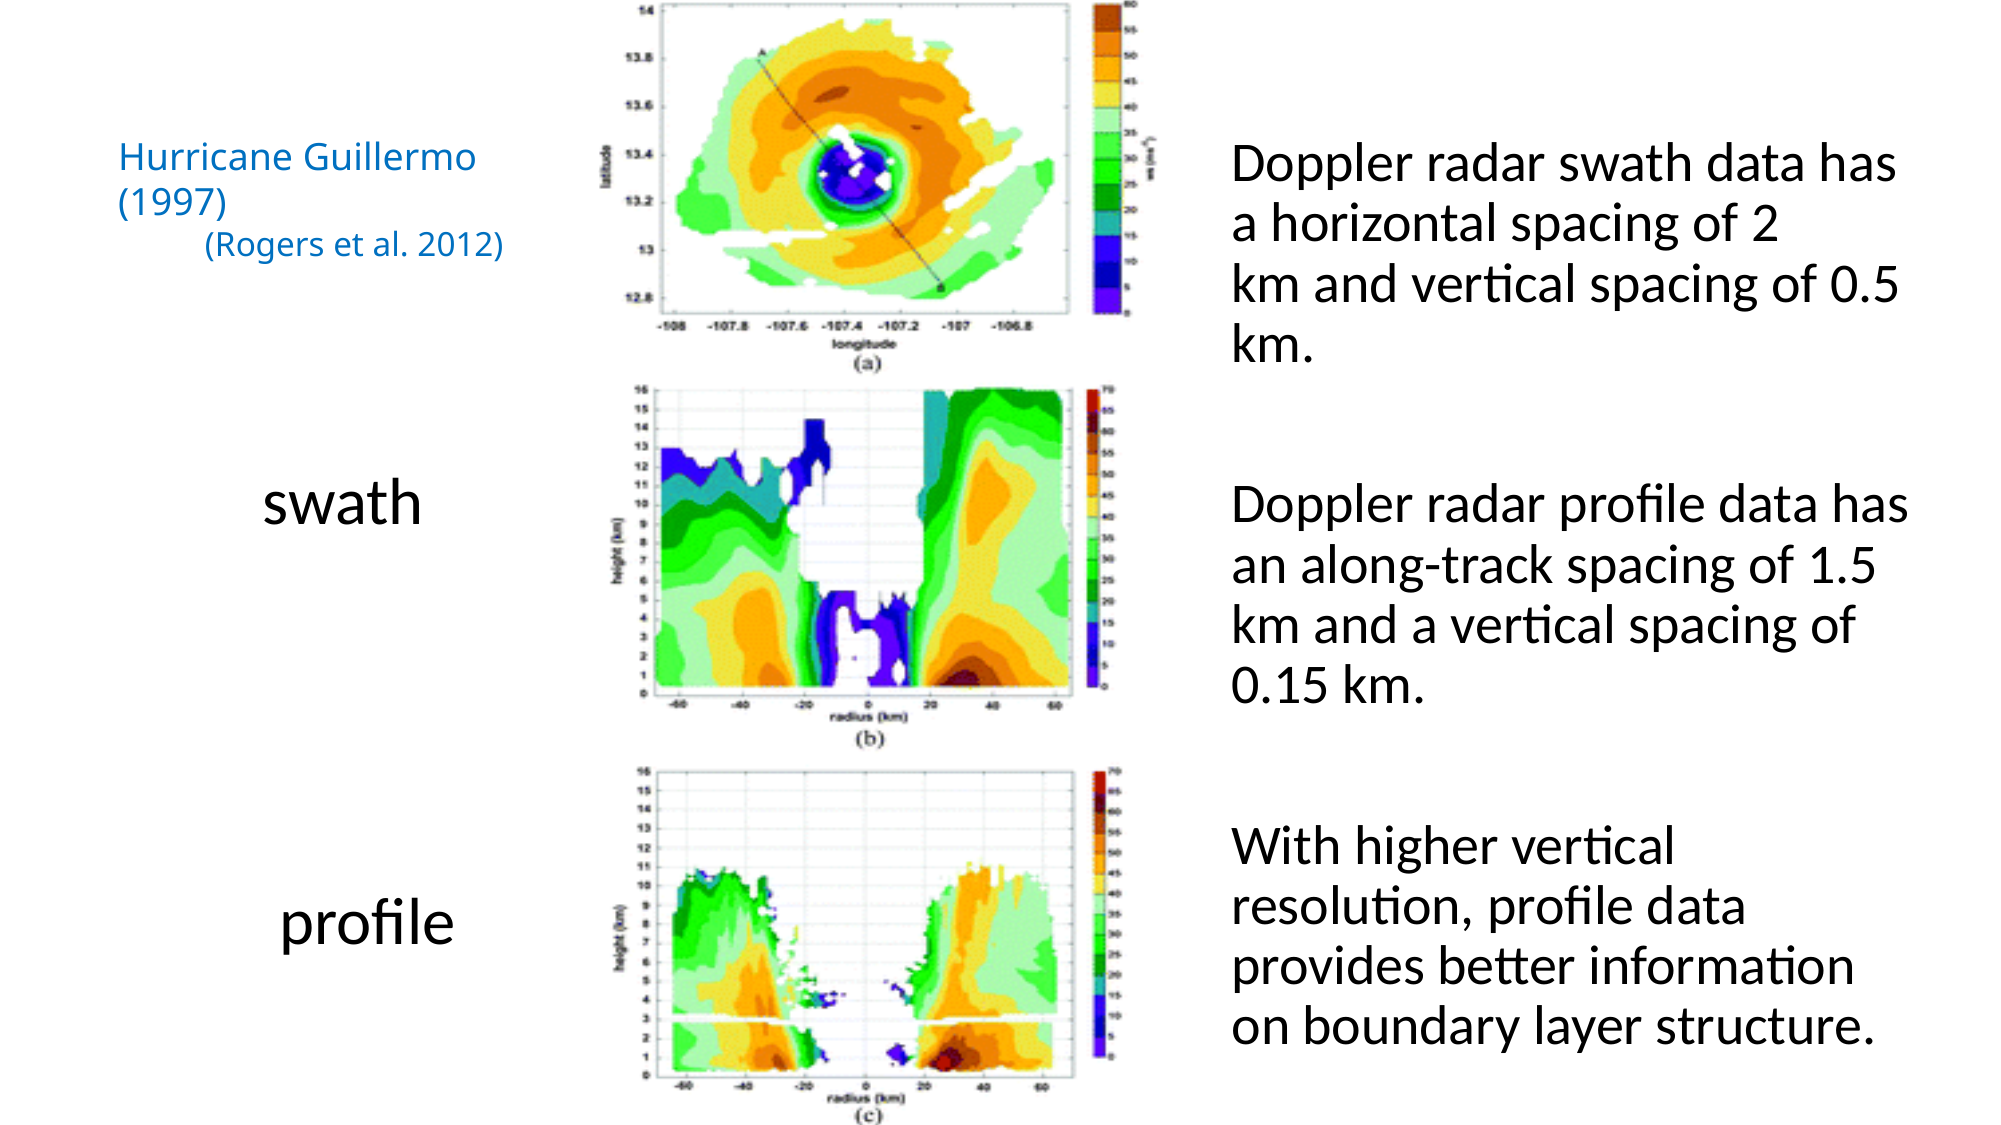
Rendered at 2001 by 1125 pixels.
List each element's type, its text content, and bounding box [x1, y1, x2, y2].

text_box swath [247, 450, 461, 545]
list Doppler radar swath data has a horizontal spacing of 2 km and vertical spacing of 0.5 km. Doppler radar profile data has an along-track spacing of 1.5 km and a vertical spacing of 0.15 km. With higher vertical resolution, profile data provides better information on boundary layer structure. [1216, 125, 1933, 1072]
picture [598, 0, 1160, 1125]
text_box Hurricane Guillermo (1997) (Rogers et al. 2012) [103, 125, 598, 271]
text_box profile [264, 870, 494, 966]
